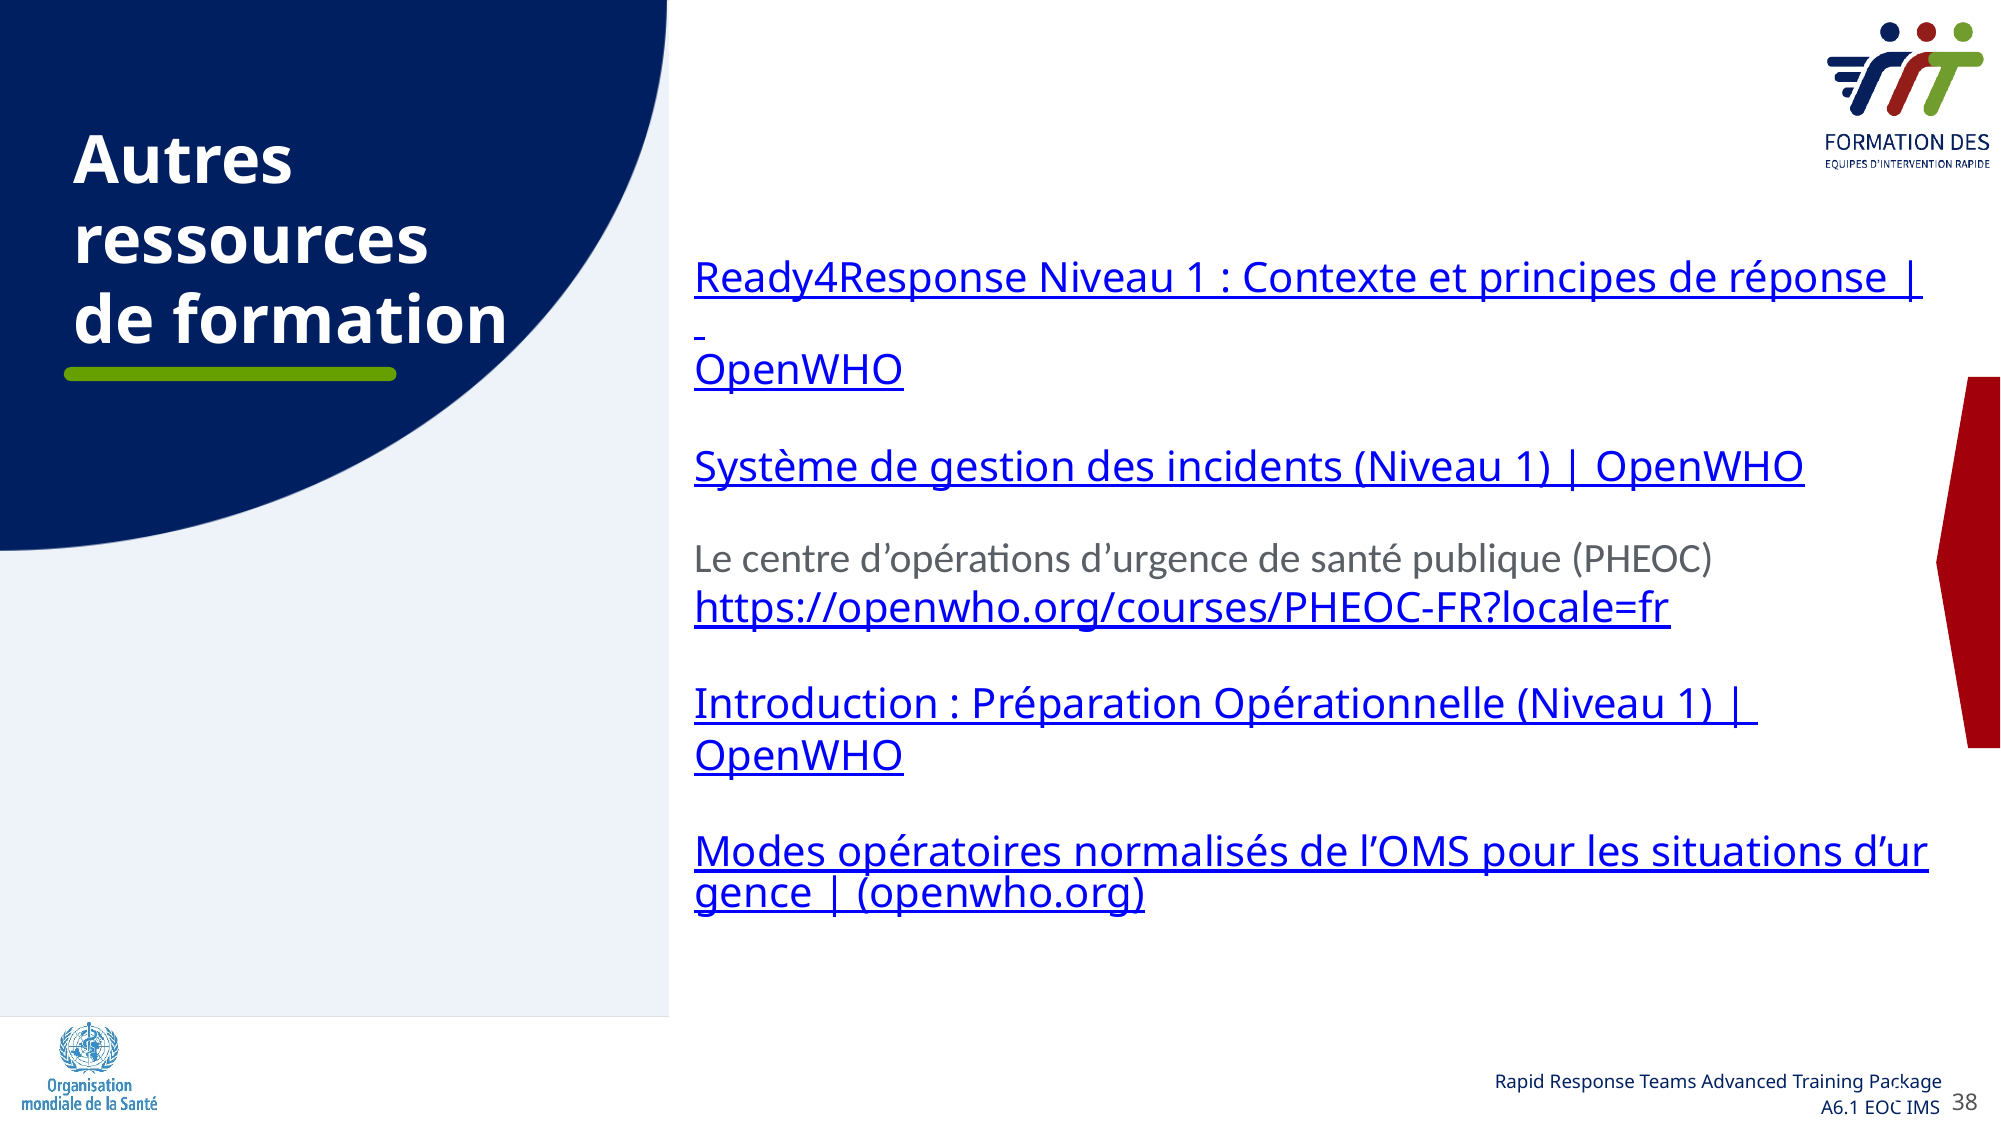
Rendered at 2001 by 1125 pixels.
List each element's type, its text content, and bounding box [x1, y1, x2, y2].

picture [20, 1020, 158, 1111]
picture [1825, 21, 1990, 170]
list Ready4Response Niveau 1 : Contexte et principes de réponse | OpenWHO Système de gestion des incidents (Niveau 1) | OpenWHO Le centre d’opérations d’urgence de santé publique (PHEOC) https://openwho.org/courses/PHEOC-FR?locale=fr Introduction : Préparation Opérationnelle (Niveau 1) | OpenWHO Modes opératoires normalisés de l’OMS pour les situations d’urgence | (openwho.org) [693, 251, 1930, 874]
picture [0, 0, 669, 1018]
slide_number 38 [1882, 1037, 1930, 1092]
